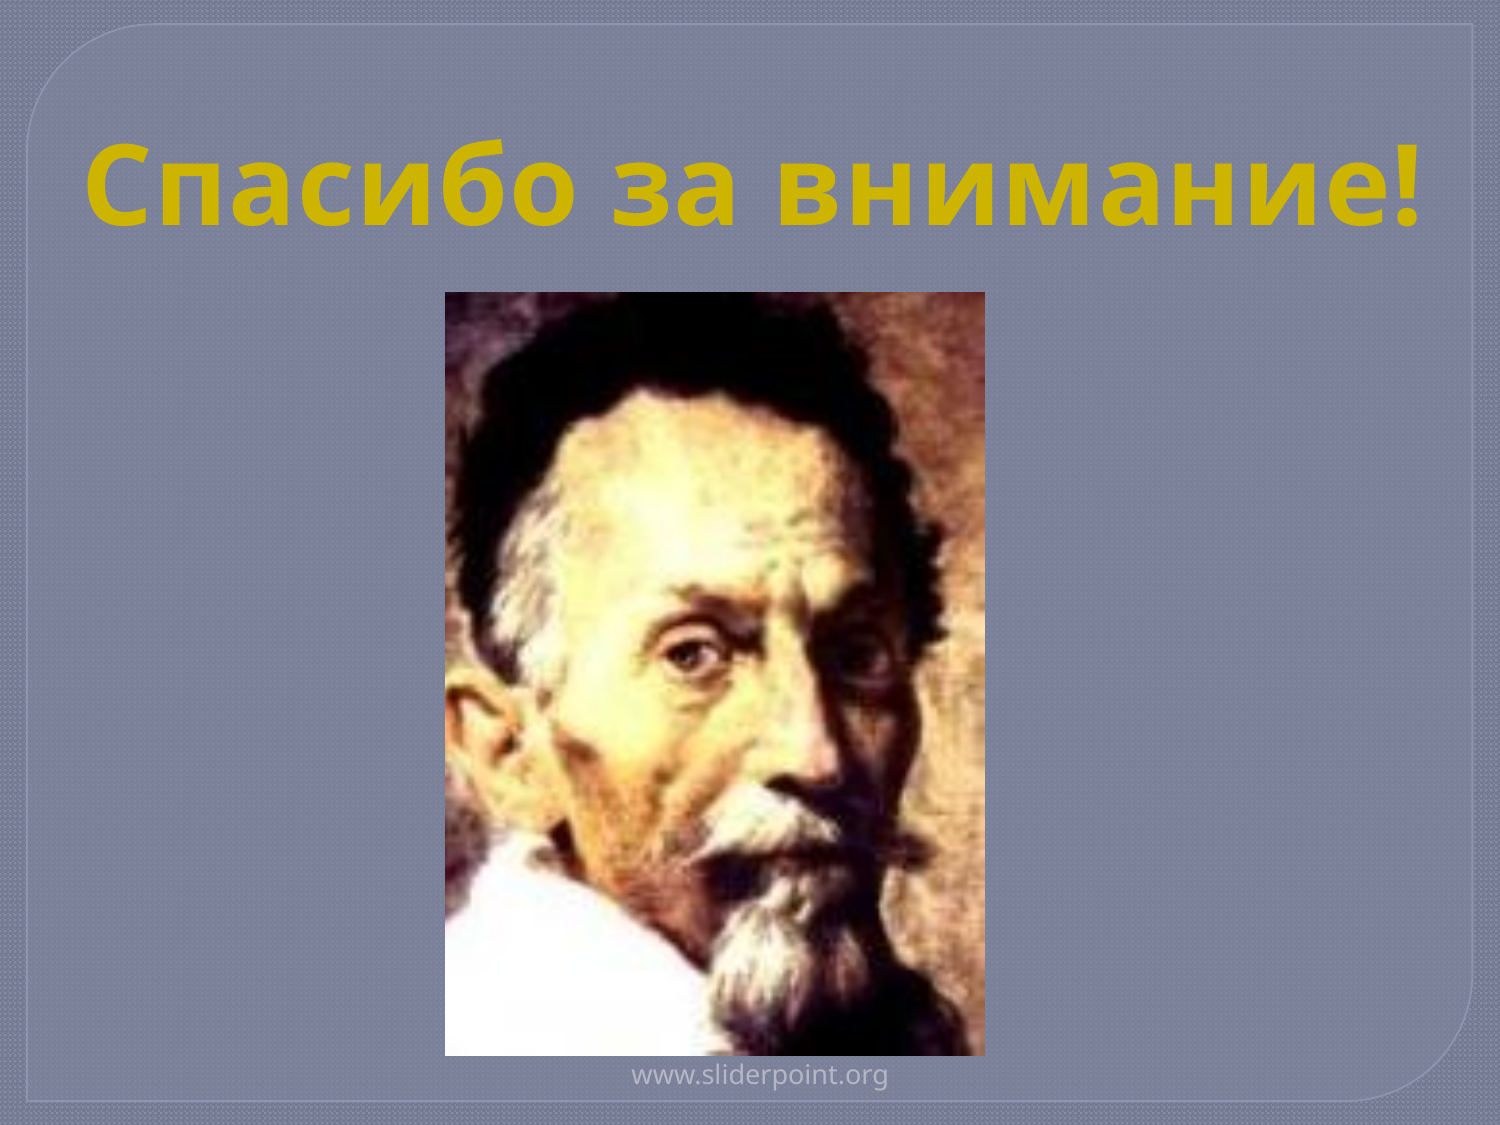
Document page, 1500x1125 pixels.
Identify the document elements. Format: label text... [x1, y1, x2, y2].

footer www.sliderpoint.org [212, 1050, 904, 1095]
text_box Спасибо за внимание! [66, 105, 1442, 256]
picture [445, 292, 985, 1056]
